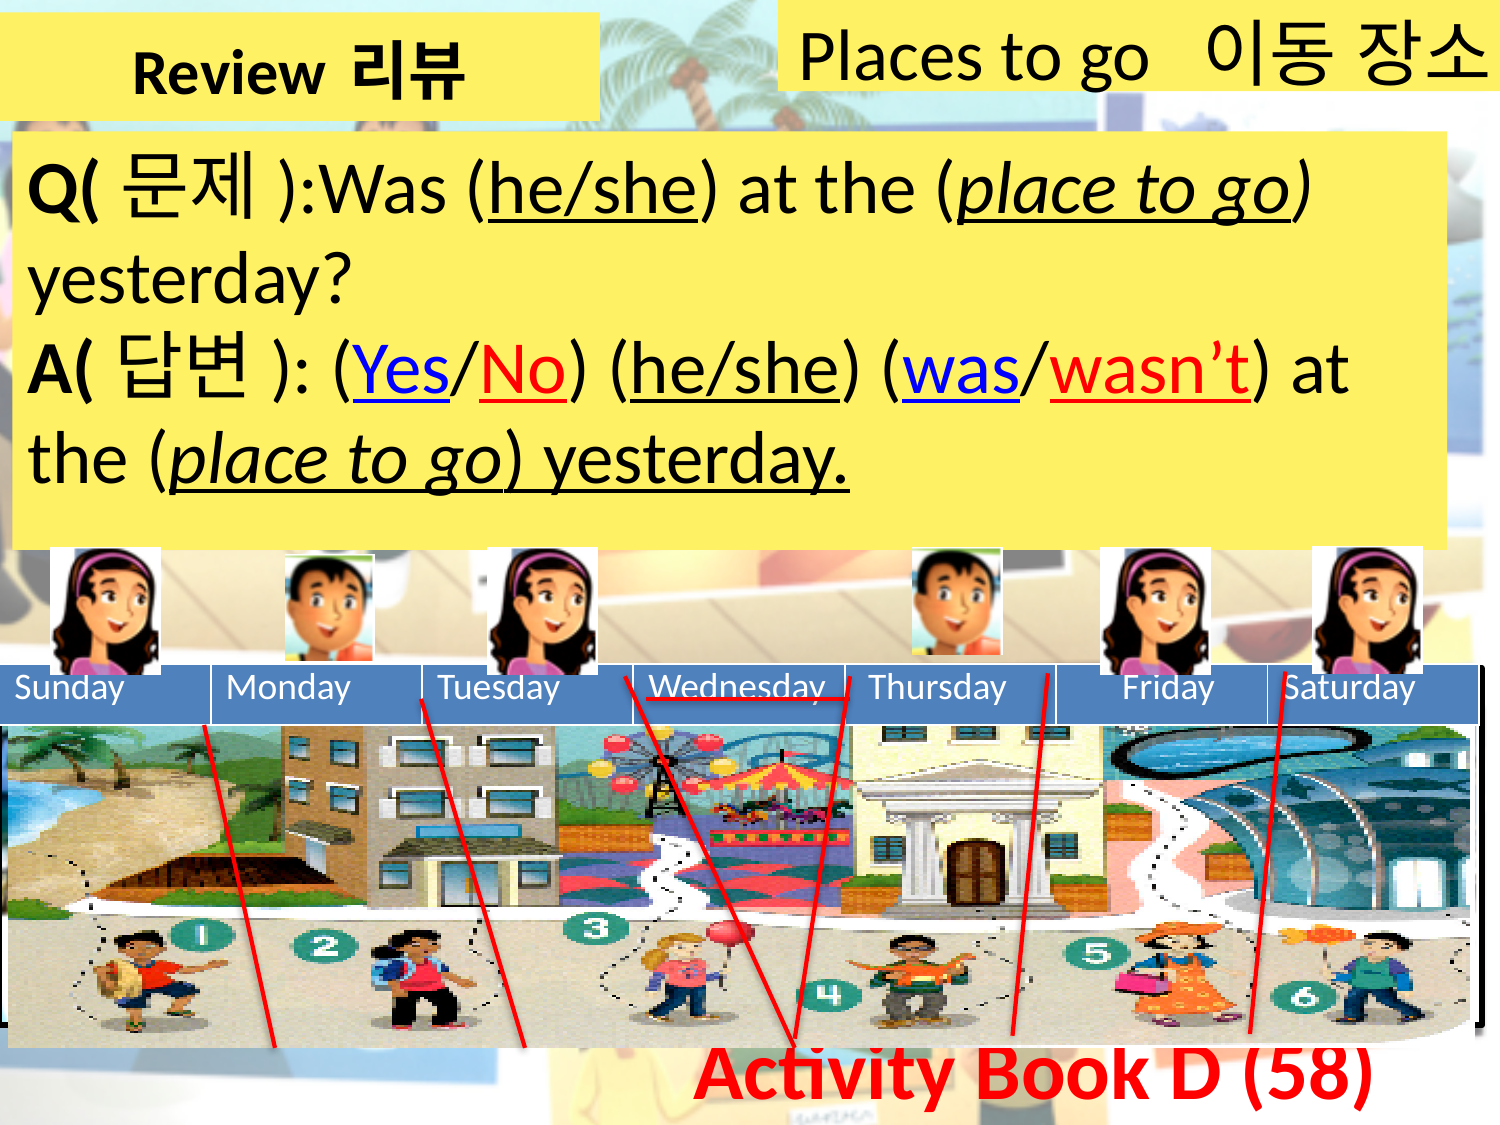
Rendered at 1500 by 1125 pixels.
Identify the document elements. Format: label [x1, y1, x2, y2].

text_box [523, 776, 896, 948]
text_box [77, 850, 293, 923]
picture [0, 0, 1500, 1125]
text_box [1086, 834, 1450, 871]
text_box [298, 821, 518, 926]
text_box [640, 829, 1004, 886]
text_box [1008, 836, 1083, 873]
